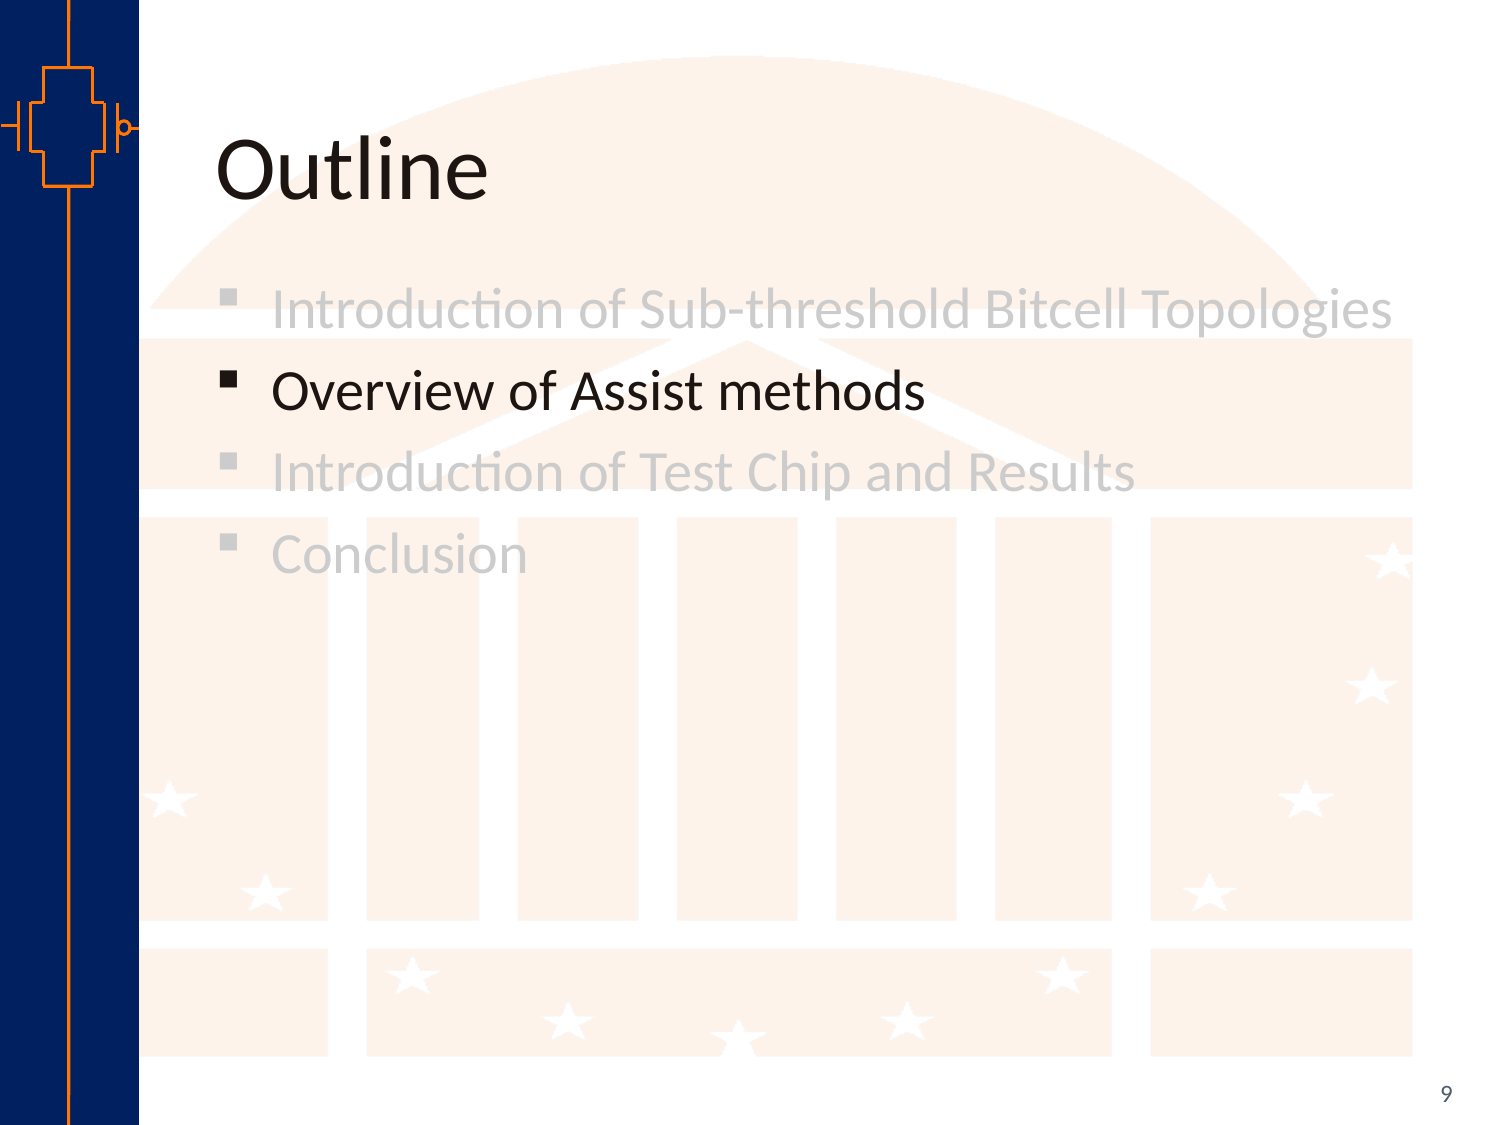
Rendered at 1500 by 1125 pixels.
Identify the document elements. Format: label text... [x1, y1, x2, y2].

list Introduction of Sub-threshold Bitcell Topologies Overview of Assist methods Introduction of Test Chip and Results Conclusion [200, 262, 1425, 988]
slide_number 9 [1425, 1062, 1488, 1123]
title Outline [200, 37, 1388, 225]
